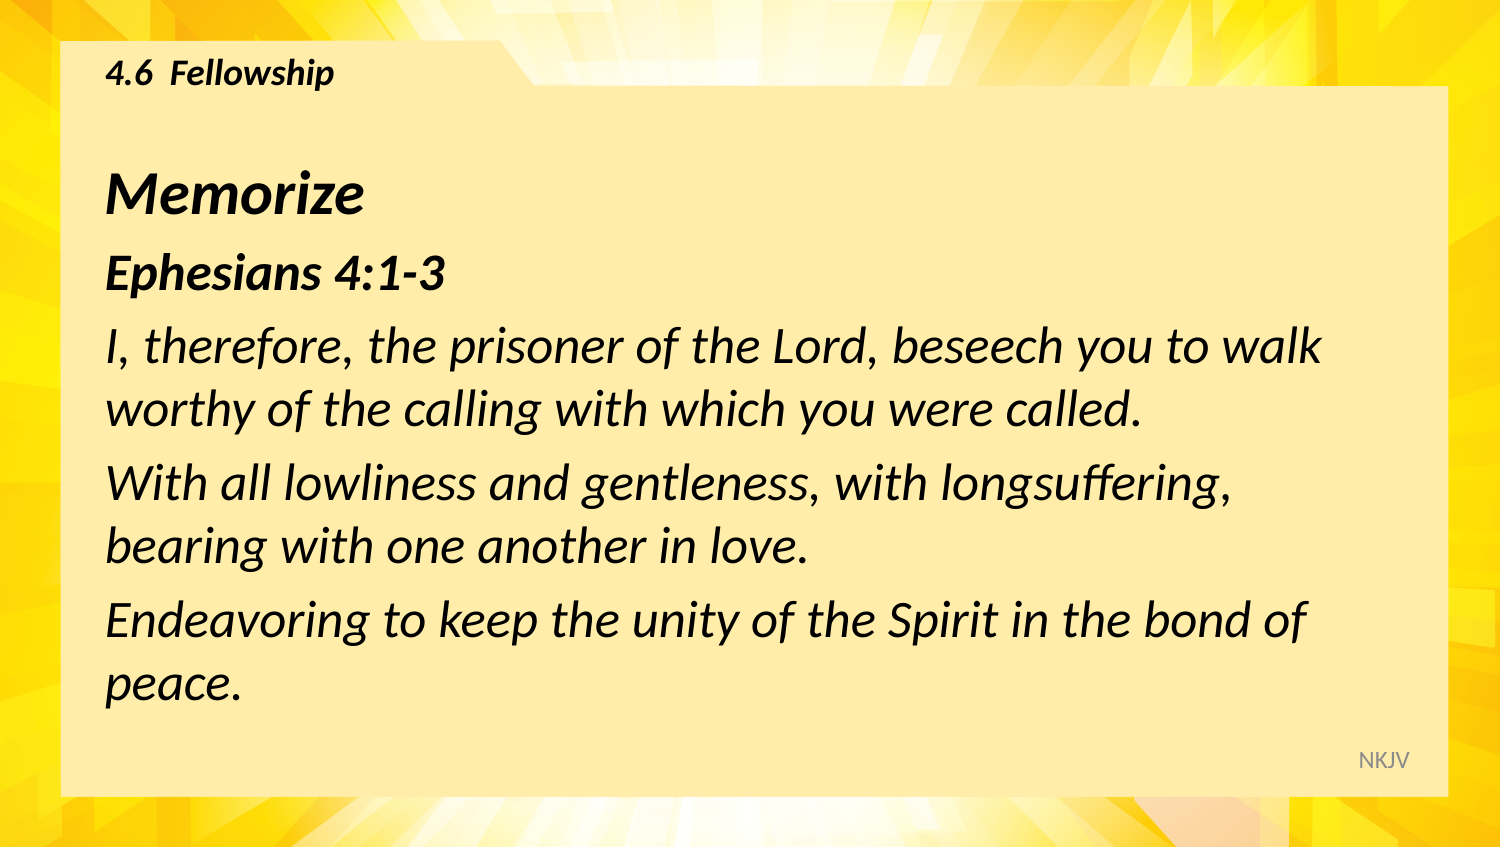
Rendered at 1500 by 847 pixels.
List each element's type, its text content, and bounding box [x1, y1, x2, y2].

footer NKJV [950, 736, 1425, 782]
title 4.6 Fellowship [89, 33, 1420, 108]
picture [0, 0, 1500, 847]
list Memorize Ephesians 4:1-3 I, therefore, the prisoner of the Lord, beseech you to walk worthy of the calling with which you were called. With all lowliness and gentleness, with longsuffering, bearing with one another in love. Endeavoring to keep the unity of the Spirit in the bond of peace. [89, 141, 1403, 722]
